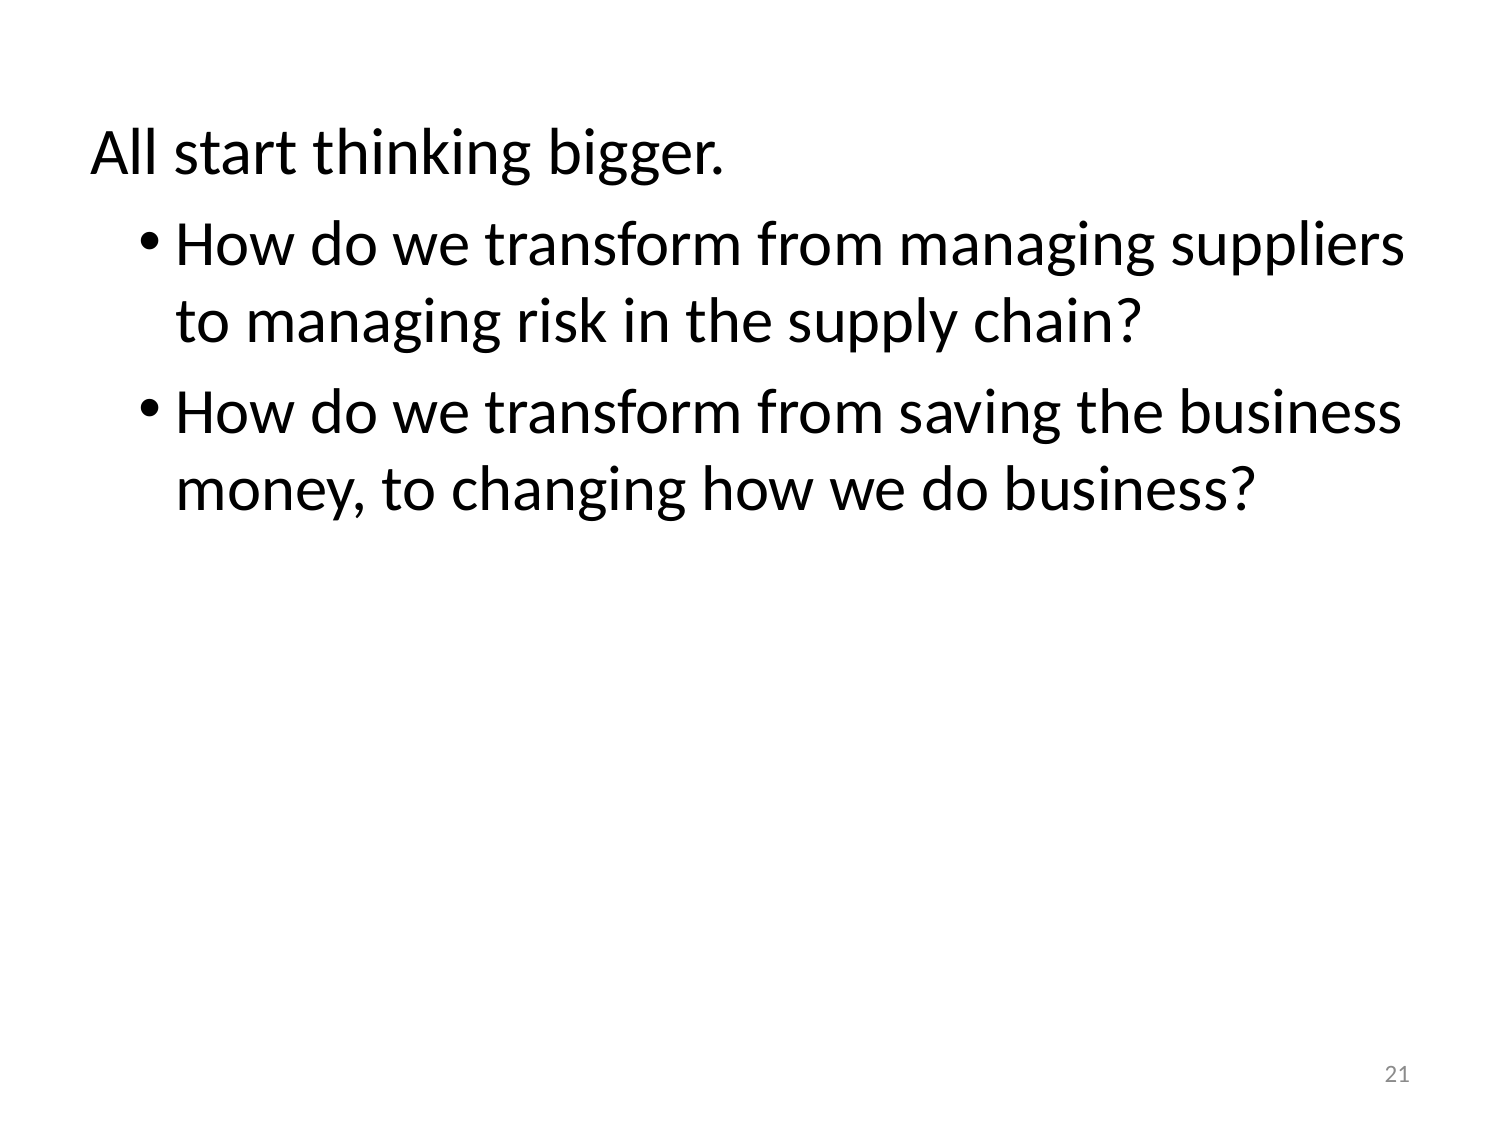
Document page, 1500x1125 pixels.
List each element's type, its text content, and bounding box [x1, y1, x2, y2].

list All start thinking bigger. How do we transform from managing suppliers to managing risk in the supply chain? How do we transform from saving the business money, to changing how we do business? [75, 100, 1425, 1103]
slide_number 21 [1074, 1042, 1425, 1103]
